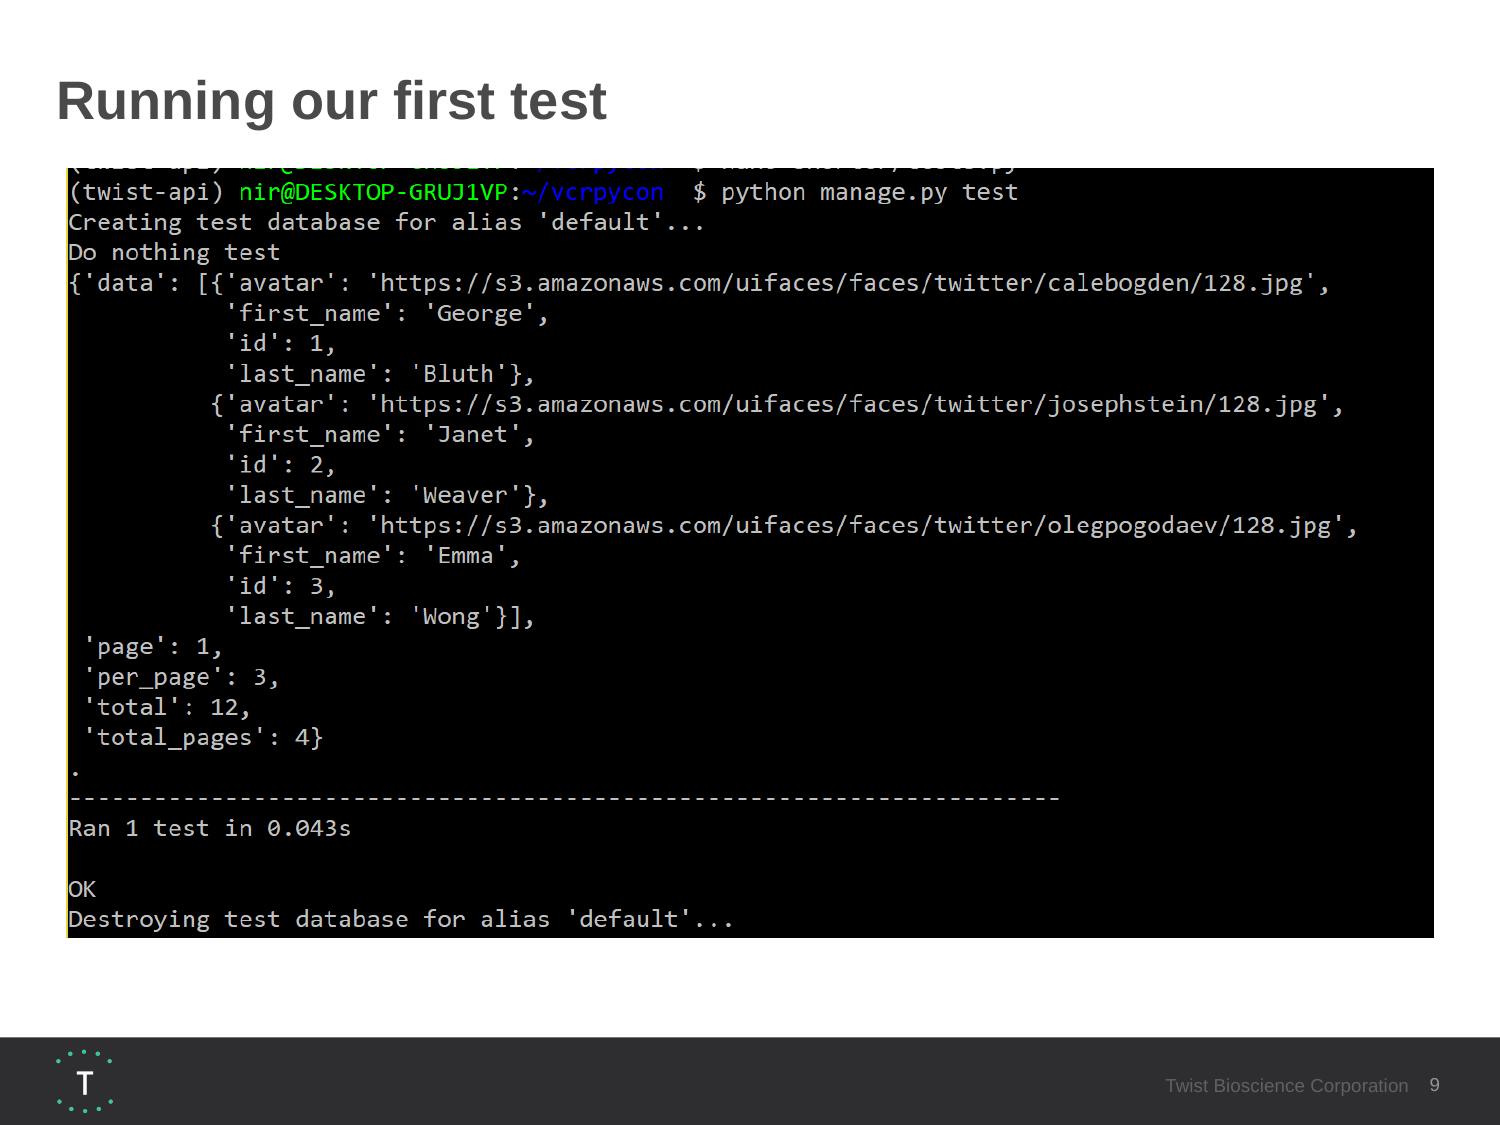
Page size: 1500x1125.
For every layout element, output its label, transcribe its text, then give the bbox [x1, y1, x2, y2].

picture [42, 1040, 127, 1122]
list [66, 168, 1434, 938]
title Running our first test [56, 27, 1444, 132]
